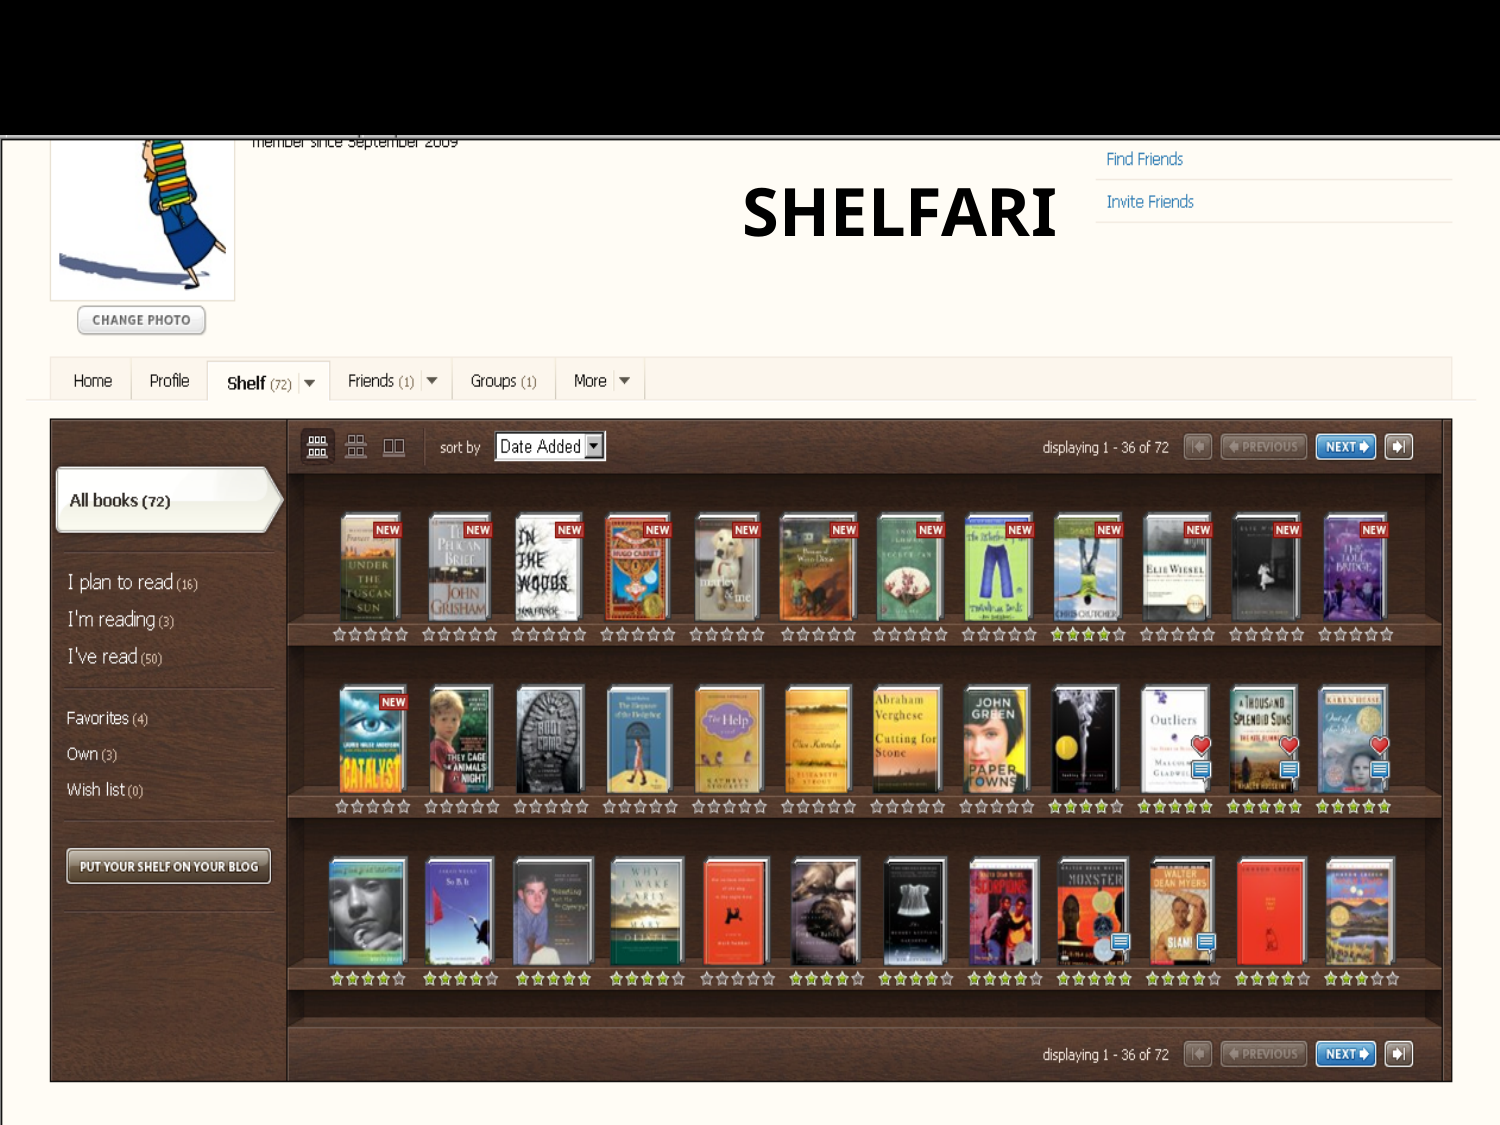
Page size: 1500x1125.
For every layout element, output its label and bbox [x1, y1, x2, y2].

picture [0, 134, 1500, 1125]
